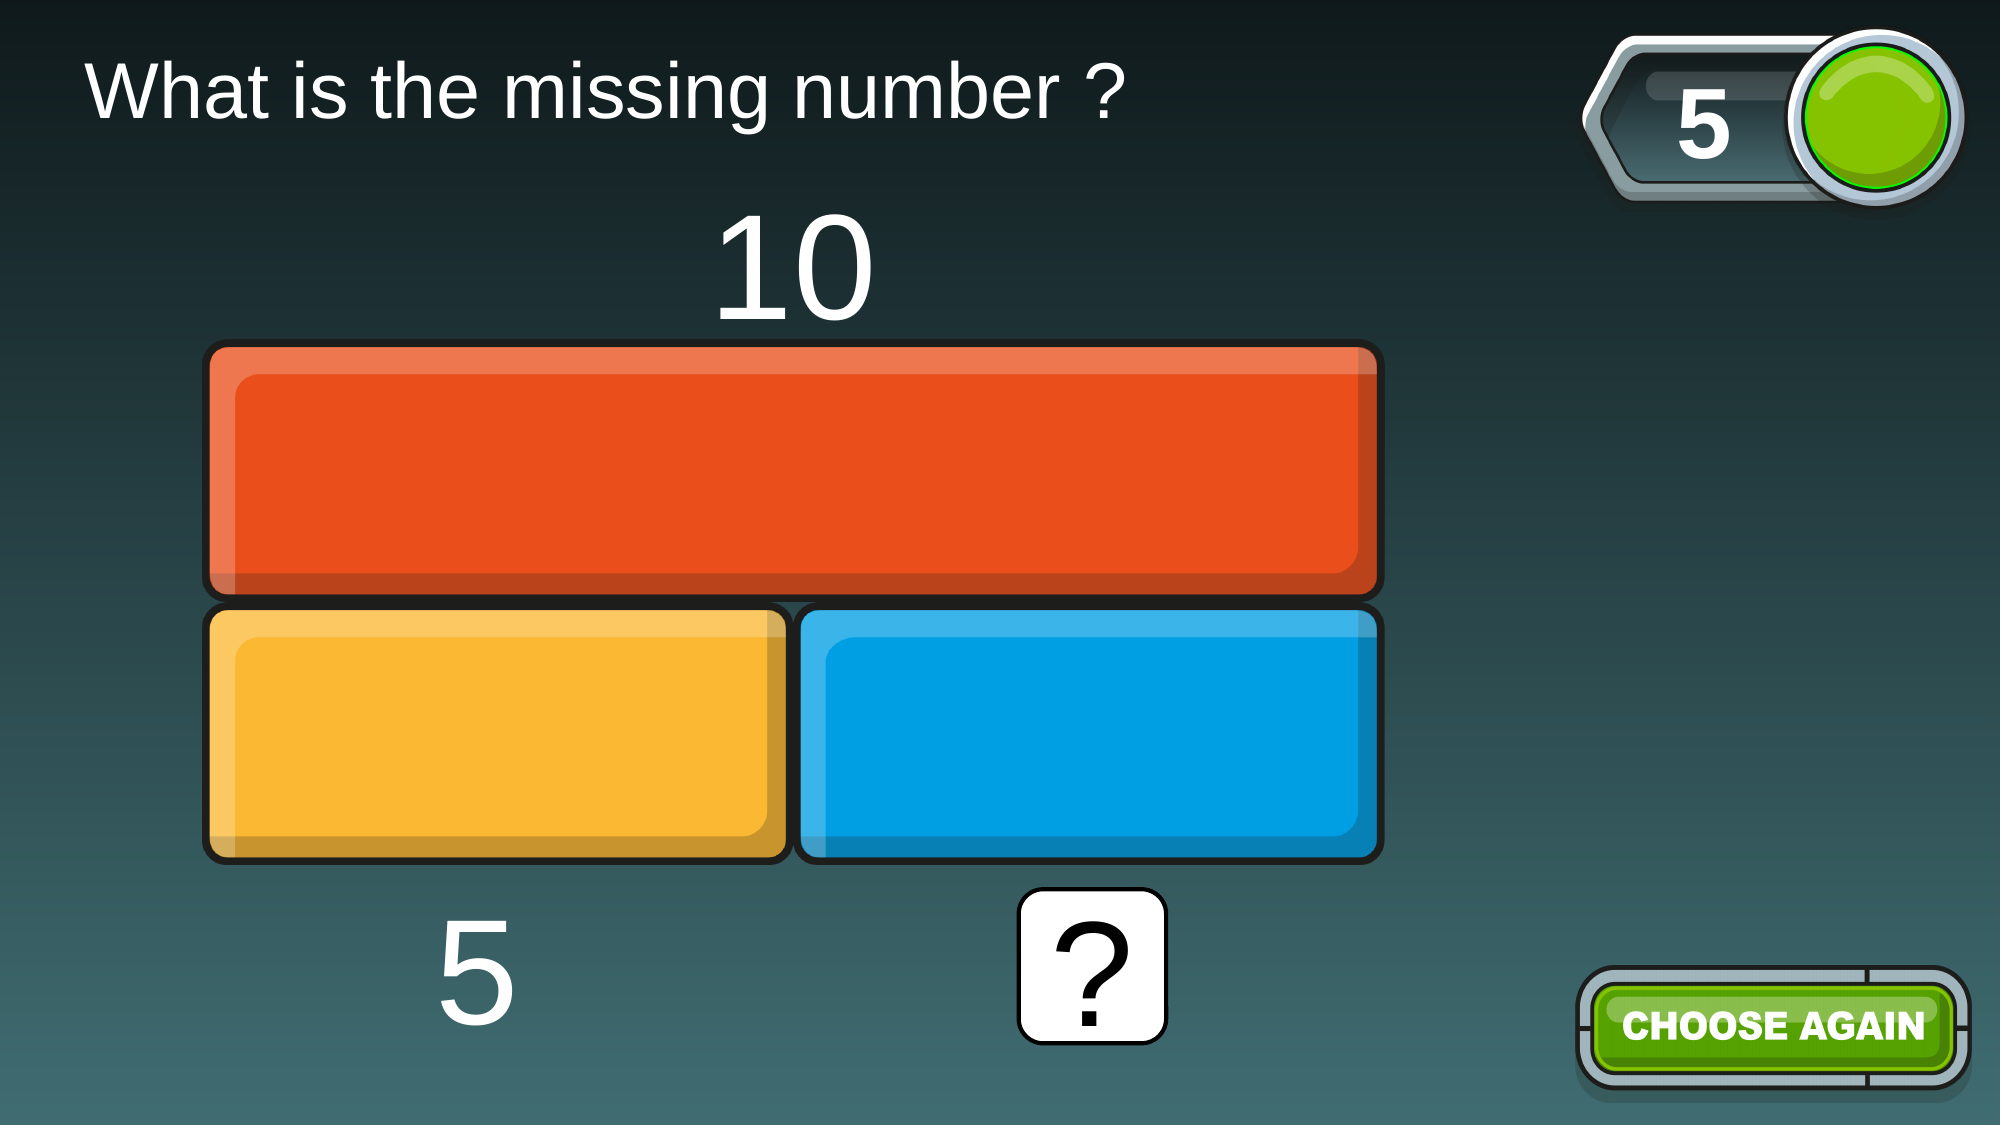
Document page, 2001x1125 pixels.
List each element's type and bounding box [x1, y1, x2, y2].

picture [201, 339, 1385, 865]
text_box [372, 867, 582, 1062]
picture [1575, 25, 1971, 221]
text_box [69, 32, 1167, 152]
text_box [688, 161, 898, 339]
text_box [1018, 889, 1167, 1044]
picture [1575, 965, 1972, 1104]
